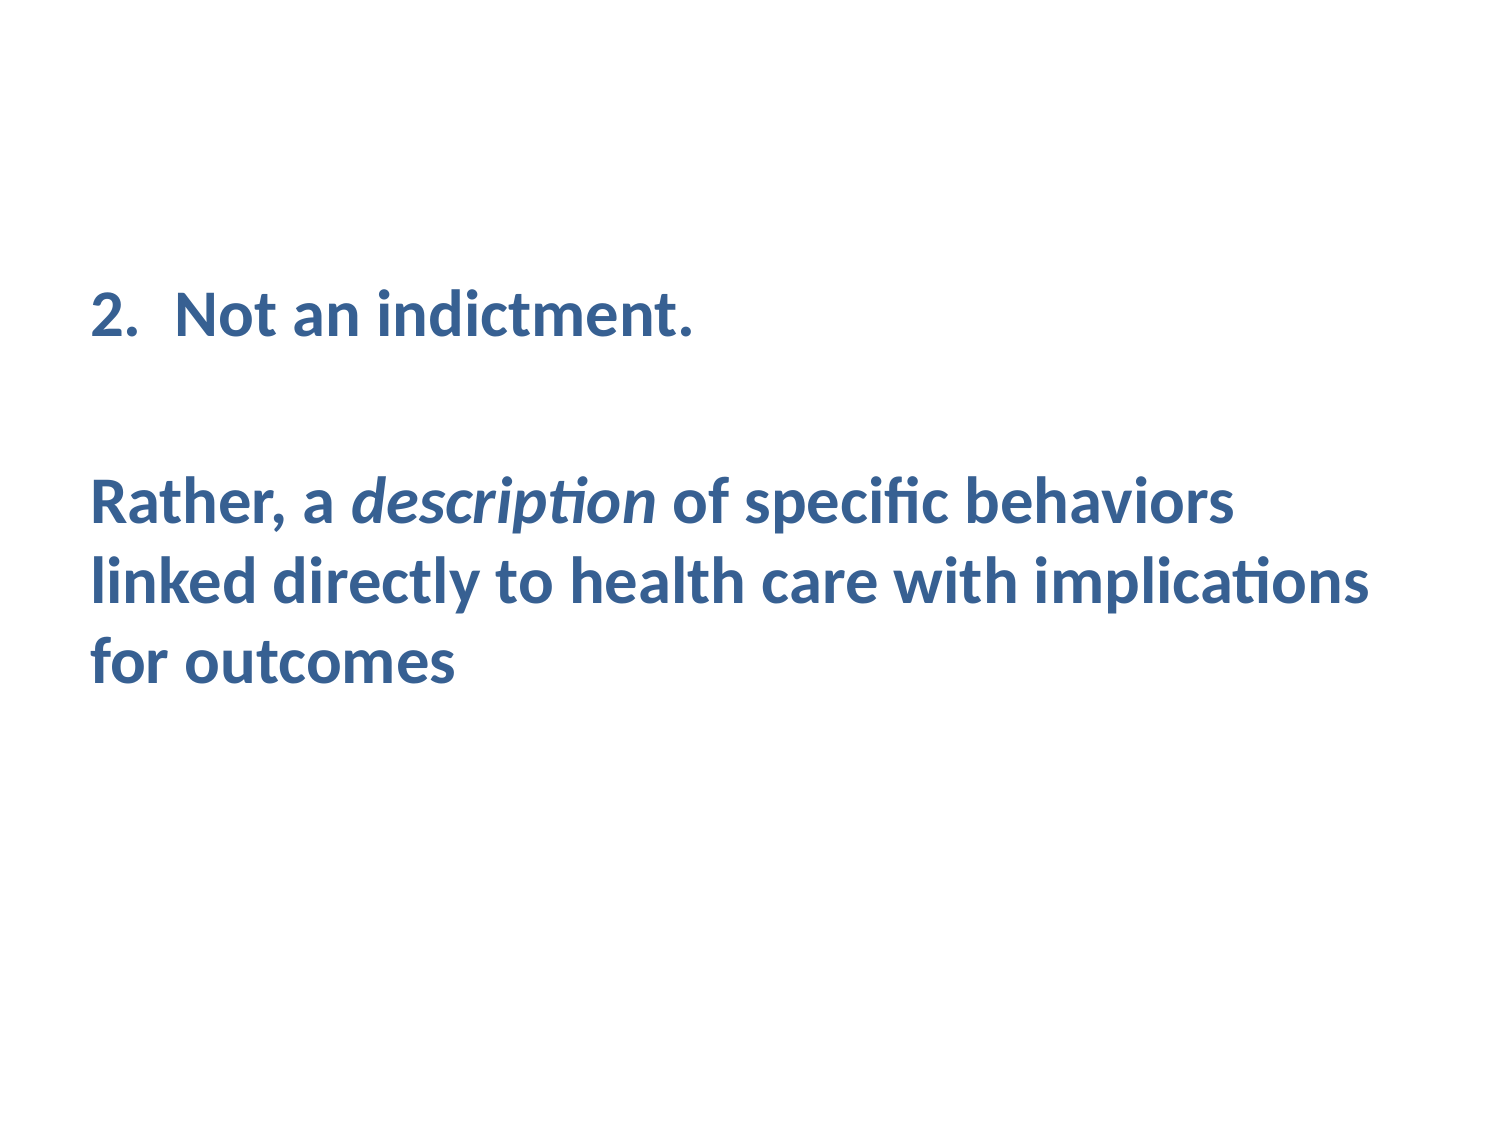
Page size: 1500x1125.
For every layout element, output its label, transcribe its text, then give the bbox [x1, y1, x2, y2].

list Not an indictment. Rather, a description of specific behaviors linked directly to health care with implications for outcomes [75, 262, 1425, 1005]
